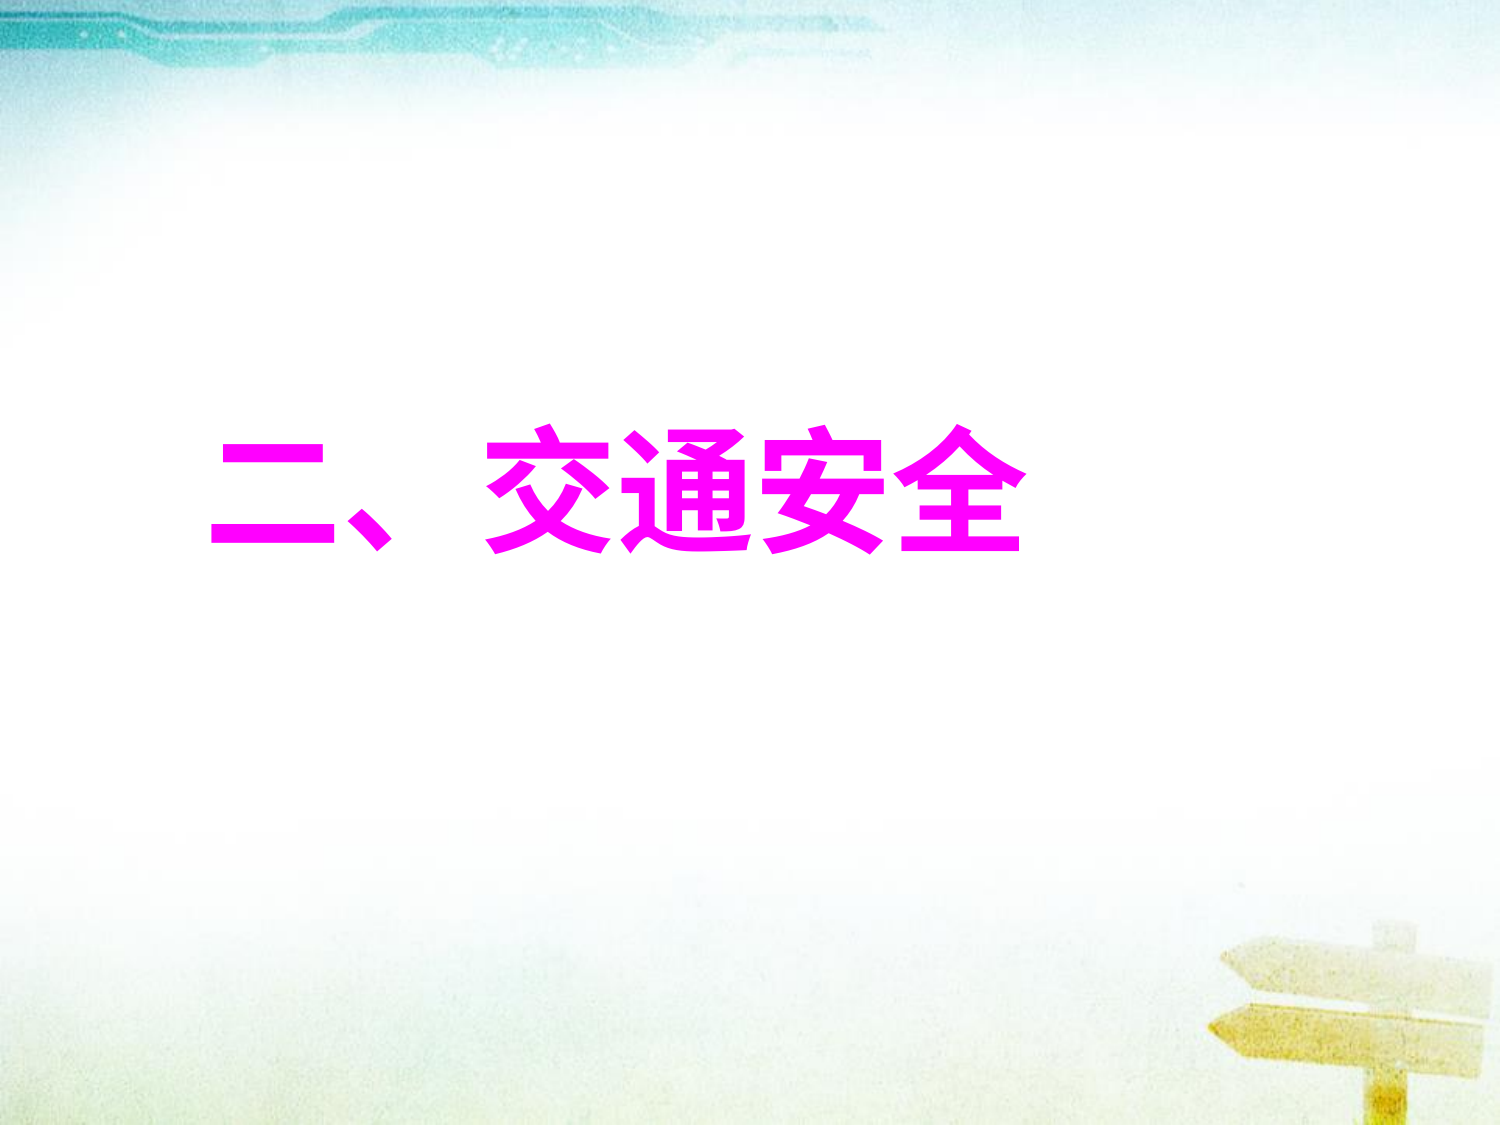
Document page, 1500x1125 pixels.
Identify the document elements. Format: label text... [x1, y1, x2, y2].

text_box 二、交通安全 [64, 373, 1415, 601]
picture [0, 0, 1500, 1125]
